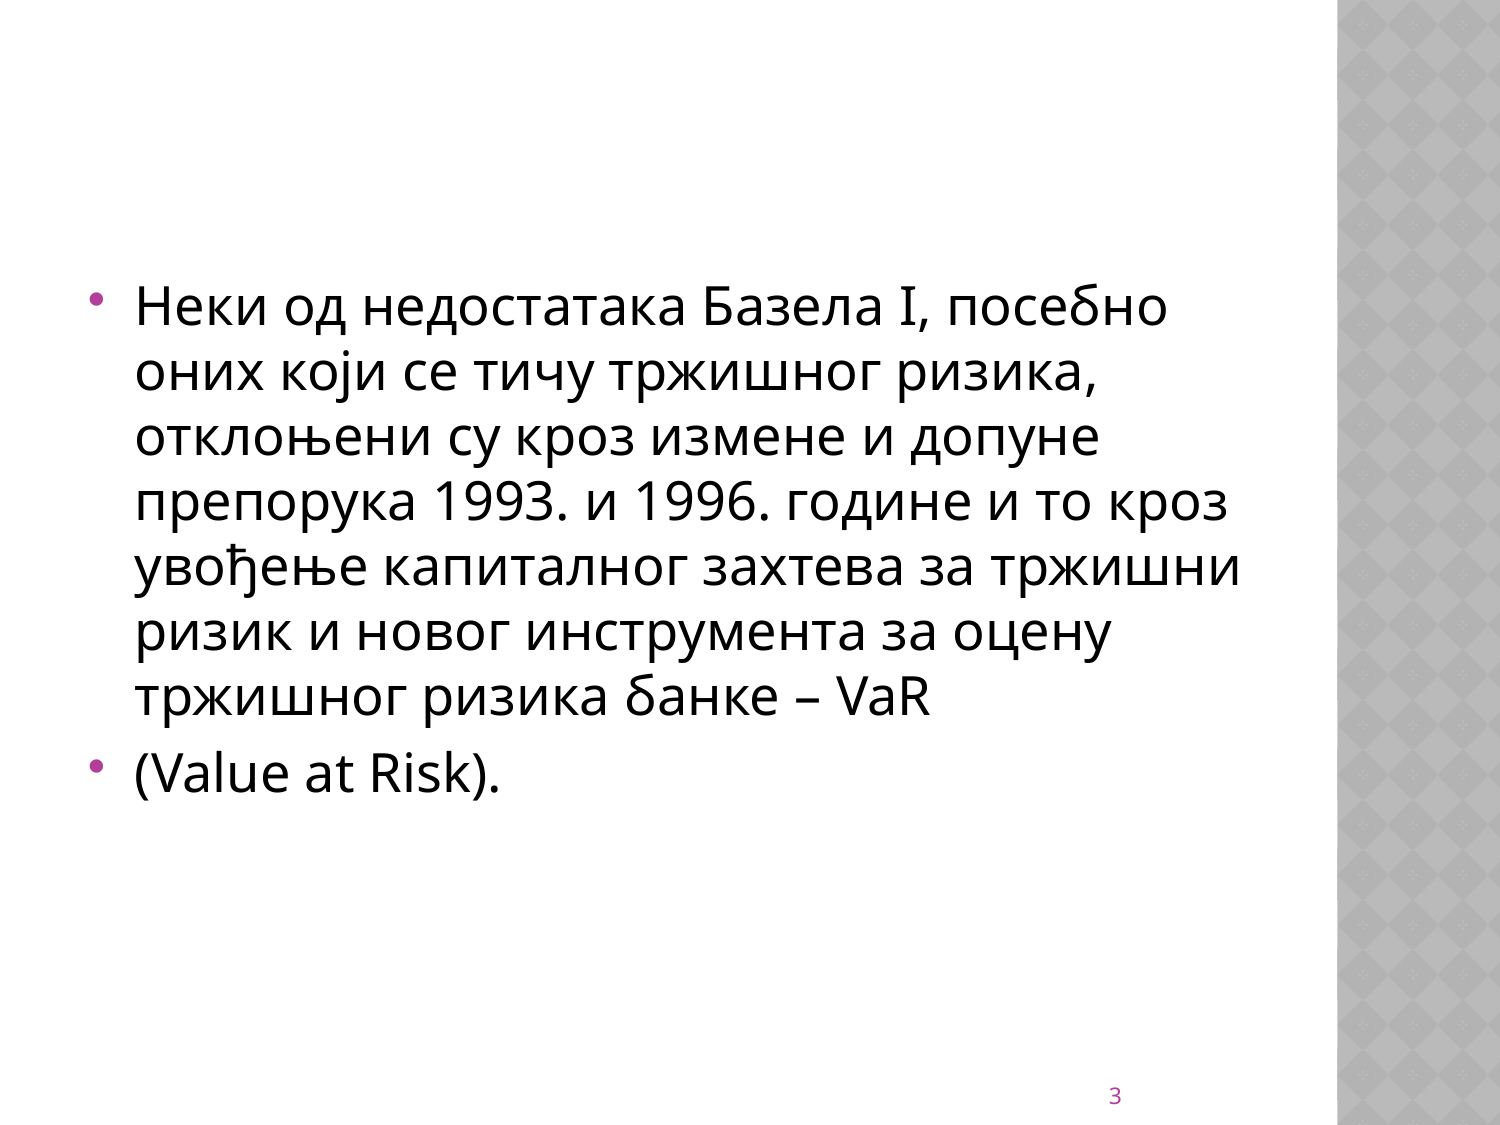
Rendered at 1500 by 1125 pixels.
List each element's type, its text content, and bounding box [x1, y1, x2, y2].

slide_number 3 [1025, 1075, 1122, 1113]
list Неки од недостатака Базелa I, посебно оних који се тичу тржишног ризика, отклоњени су кроз измене и допуне препорука 1993. и 1996. године и то кроз увођење капиталног захтева за тржишни ризик и новог инструмента за оцену тржишног ризика банке – VaR (Value at Risk). [75, 264, 1263, 1059]
